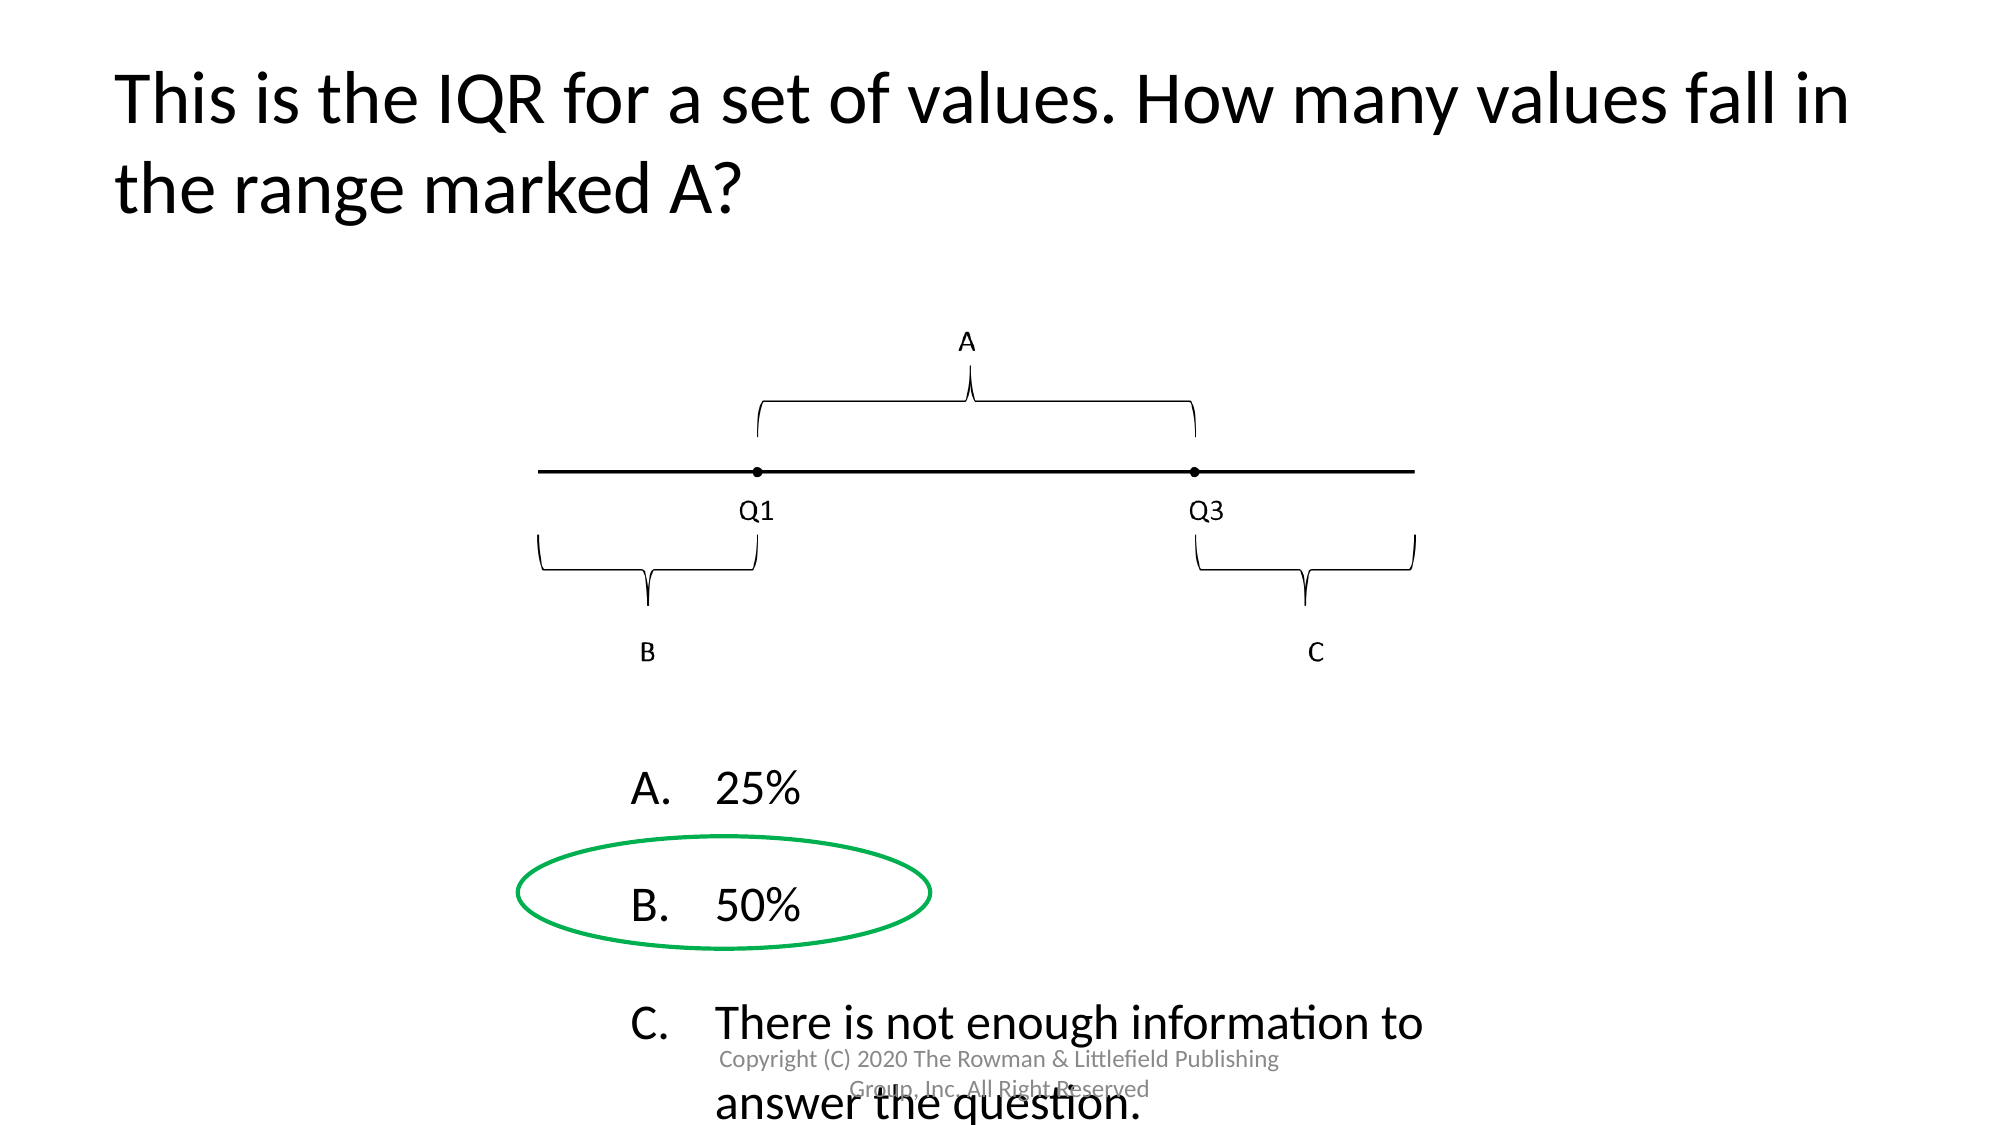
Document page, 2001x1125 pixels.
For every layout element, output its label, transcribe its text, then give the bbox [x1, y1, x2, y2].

text_box [515, 834, 933, 951]
footer Copyright (C) 2020 The Rowman & Littlefield Publishing Group, Inc. All Right Reserved [683, 1042, 1317, 1103]
list 25% 50% There is not enough information to answer the question. [549, 726, 1559, 1027]
title This is the IQR for a set of values. How many values fall in the range marked A? [99, 45, 1900, 233]
picture [537, 312, 1426, 688]
